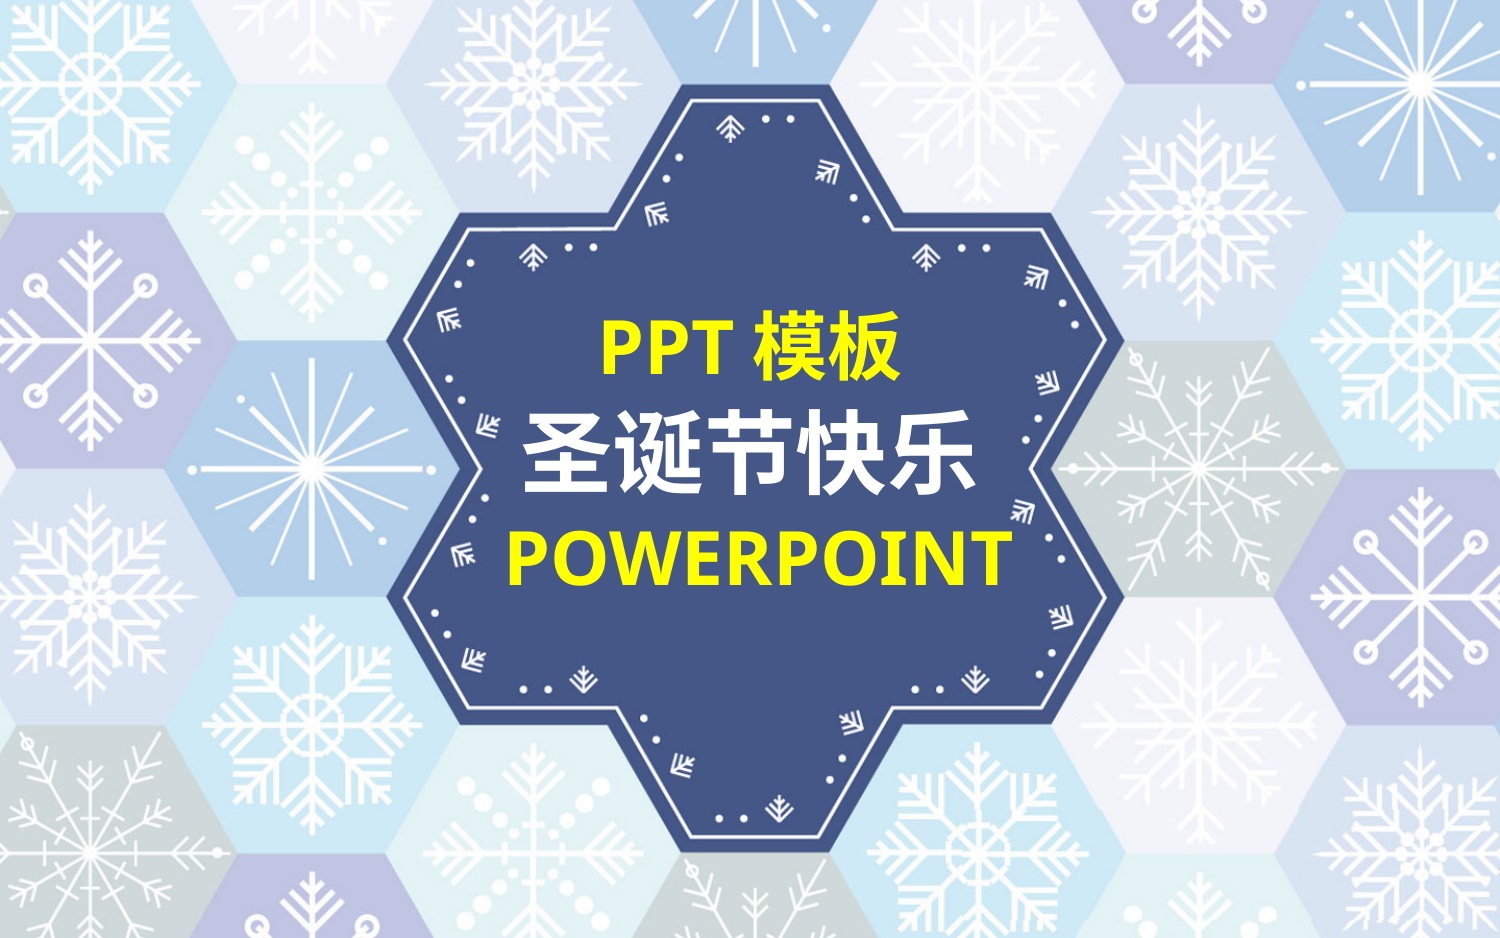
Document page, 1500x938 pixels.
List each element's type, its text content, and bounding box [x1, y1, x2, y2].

text_box PPT模板 [582, 292, 918, 398]
picture [0, 0, 1500, 938]
text_box 圣诞节快乐 [506, 388, 995, 503]
text_box POWERPOINT [488, 503, 1029, 608]
